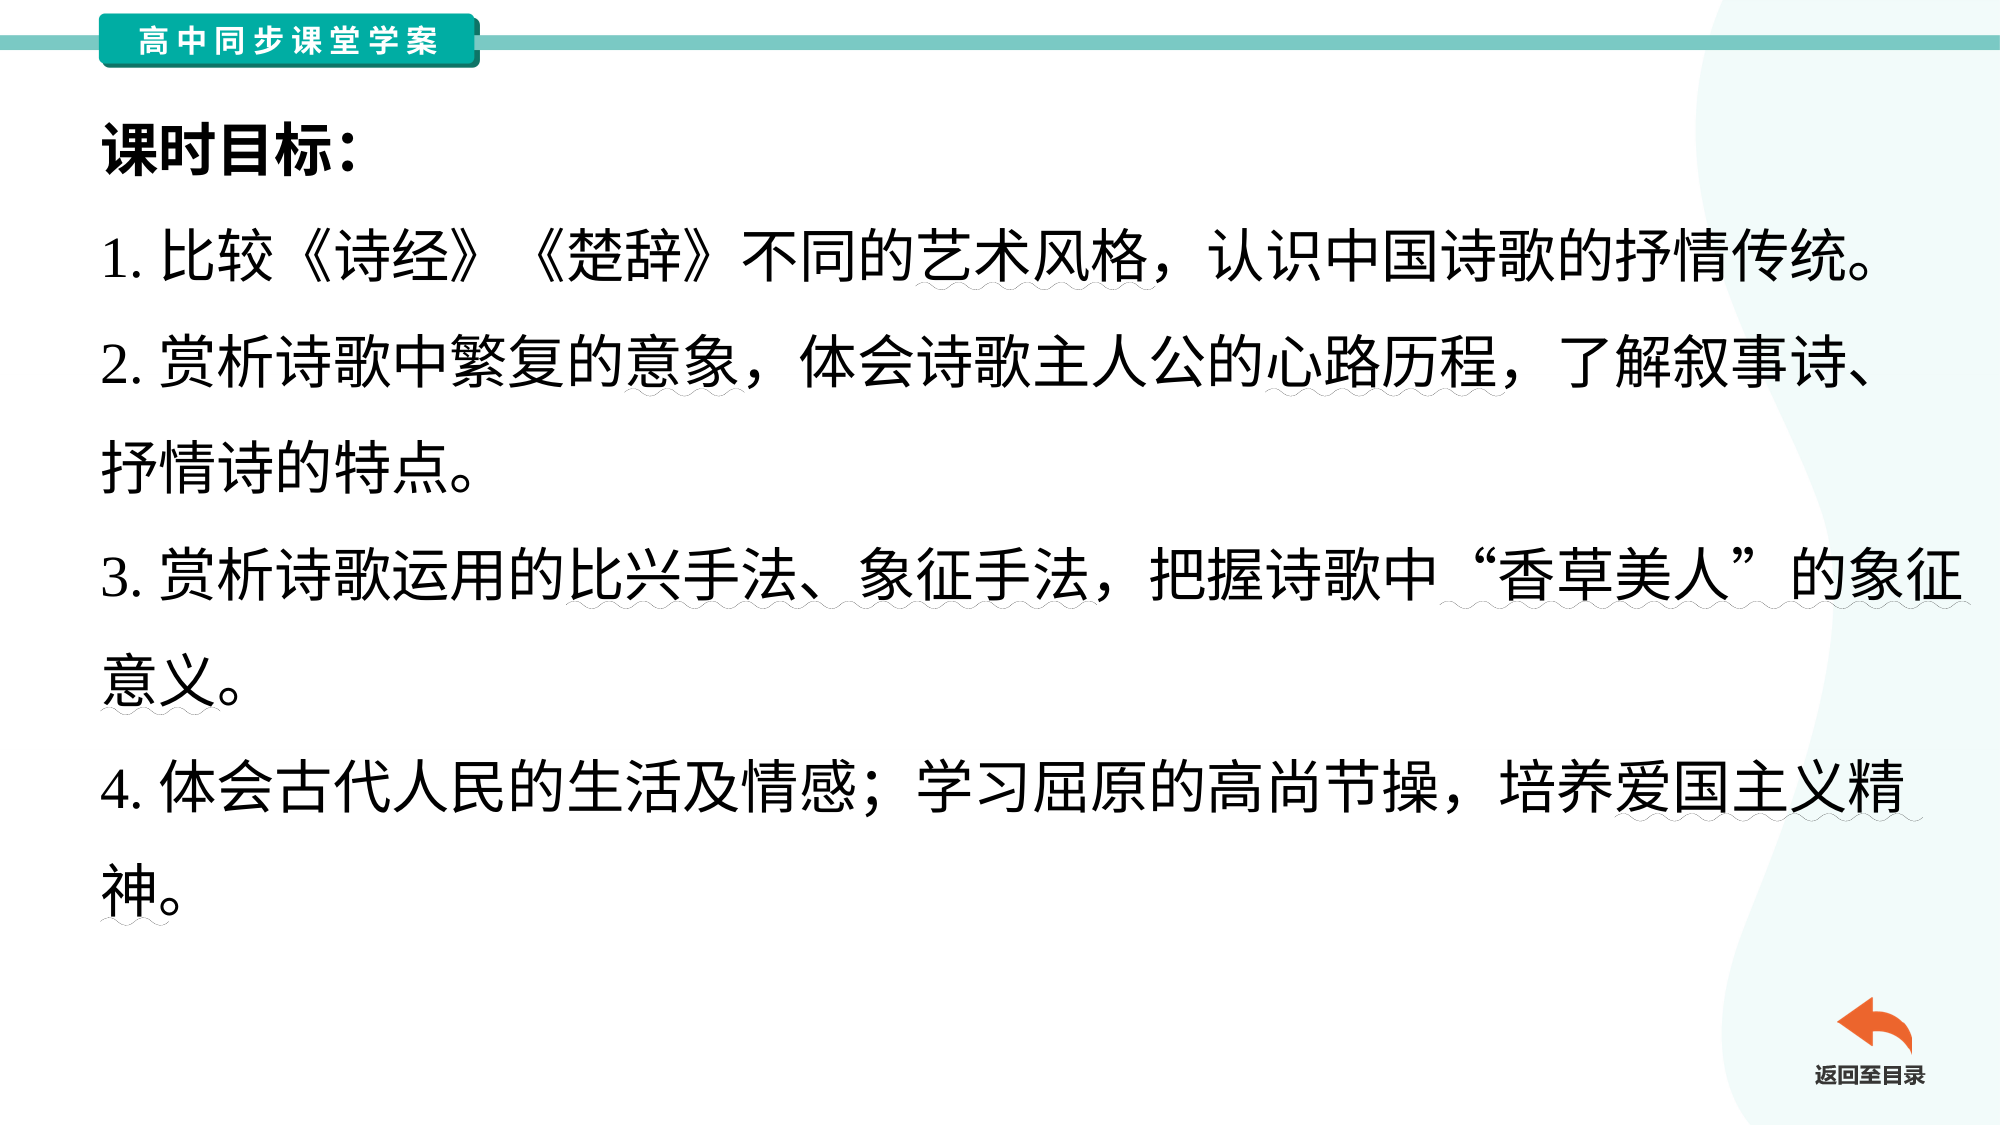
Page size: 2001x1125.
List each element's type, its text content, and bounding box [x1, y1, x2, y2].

picture [0, 0, 2000, 1125]
text_box 课时目标： 1.比较《诗经》《楚辞》不同的艺术风格，认识中国诗歌的抒情传统。 2.赏析诗歌中繁复的意象，体会诗歌主人公的心路历程，了解叙事诗、 抒情诗的特点。 3.赏析诗歌运用的比兴手法、象征手法，把握诗歌中“香草美人”的象征 意义。 4.体会古代人民的生活及情感；学习屈原的高尚节操，培养爱国主义精 神。 [100, 76, 1899, 914]
